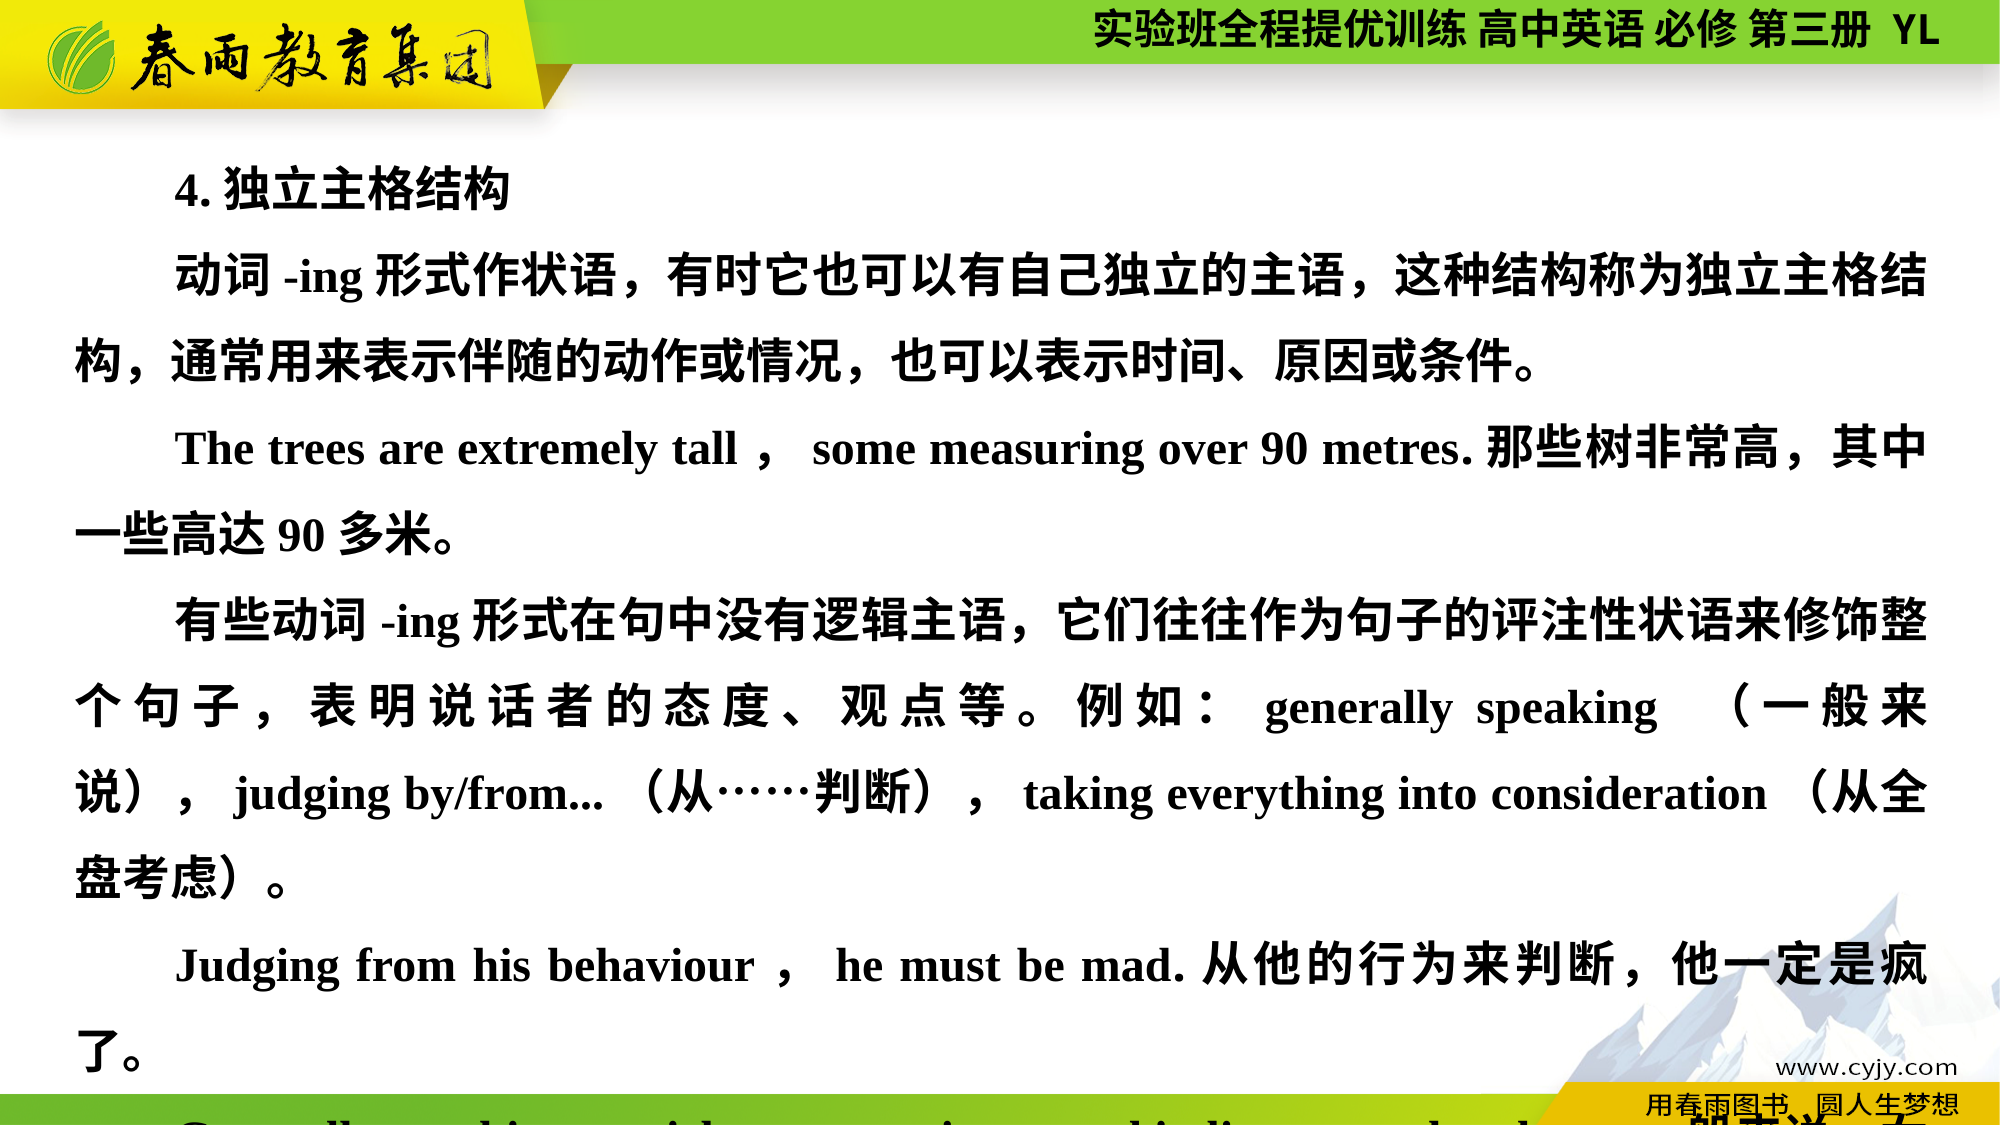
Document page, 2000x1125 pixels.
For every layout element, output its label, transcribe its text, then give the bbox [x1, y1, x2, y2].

picture [0, 0, 2000, 1125]
list 4.独立主格结构 动词-ing形式作状语，有时它也可以有自己独立的主语，这种结构称为独立主格结构，通常用来表示伴随的动作或情况，也可以表示时间、原因或条件。 The trees are extremely tall，some measuring over 90 metres.那些树非常高，其中一些高达90多米。 有些动词-ing形式在句中没有逻辑主语，它们往往作为句子的评注性状语来修饰整个句子，表明说话者的态度、观点等。例如：generally speaking （一般来说），judging by/from...（从……判断），taking everything into consideration（从全盘考虑）。 Judging from his behaviour，he must be mad.从他的行为来判断，他一定是疯了。 Generally speaking，girls are more interested in literature than boys.一般来说，女孩比男孩对文学更感兴趣。 [59, 122, 1944, 1085]
